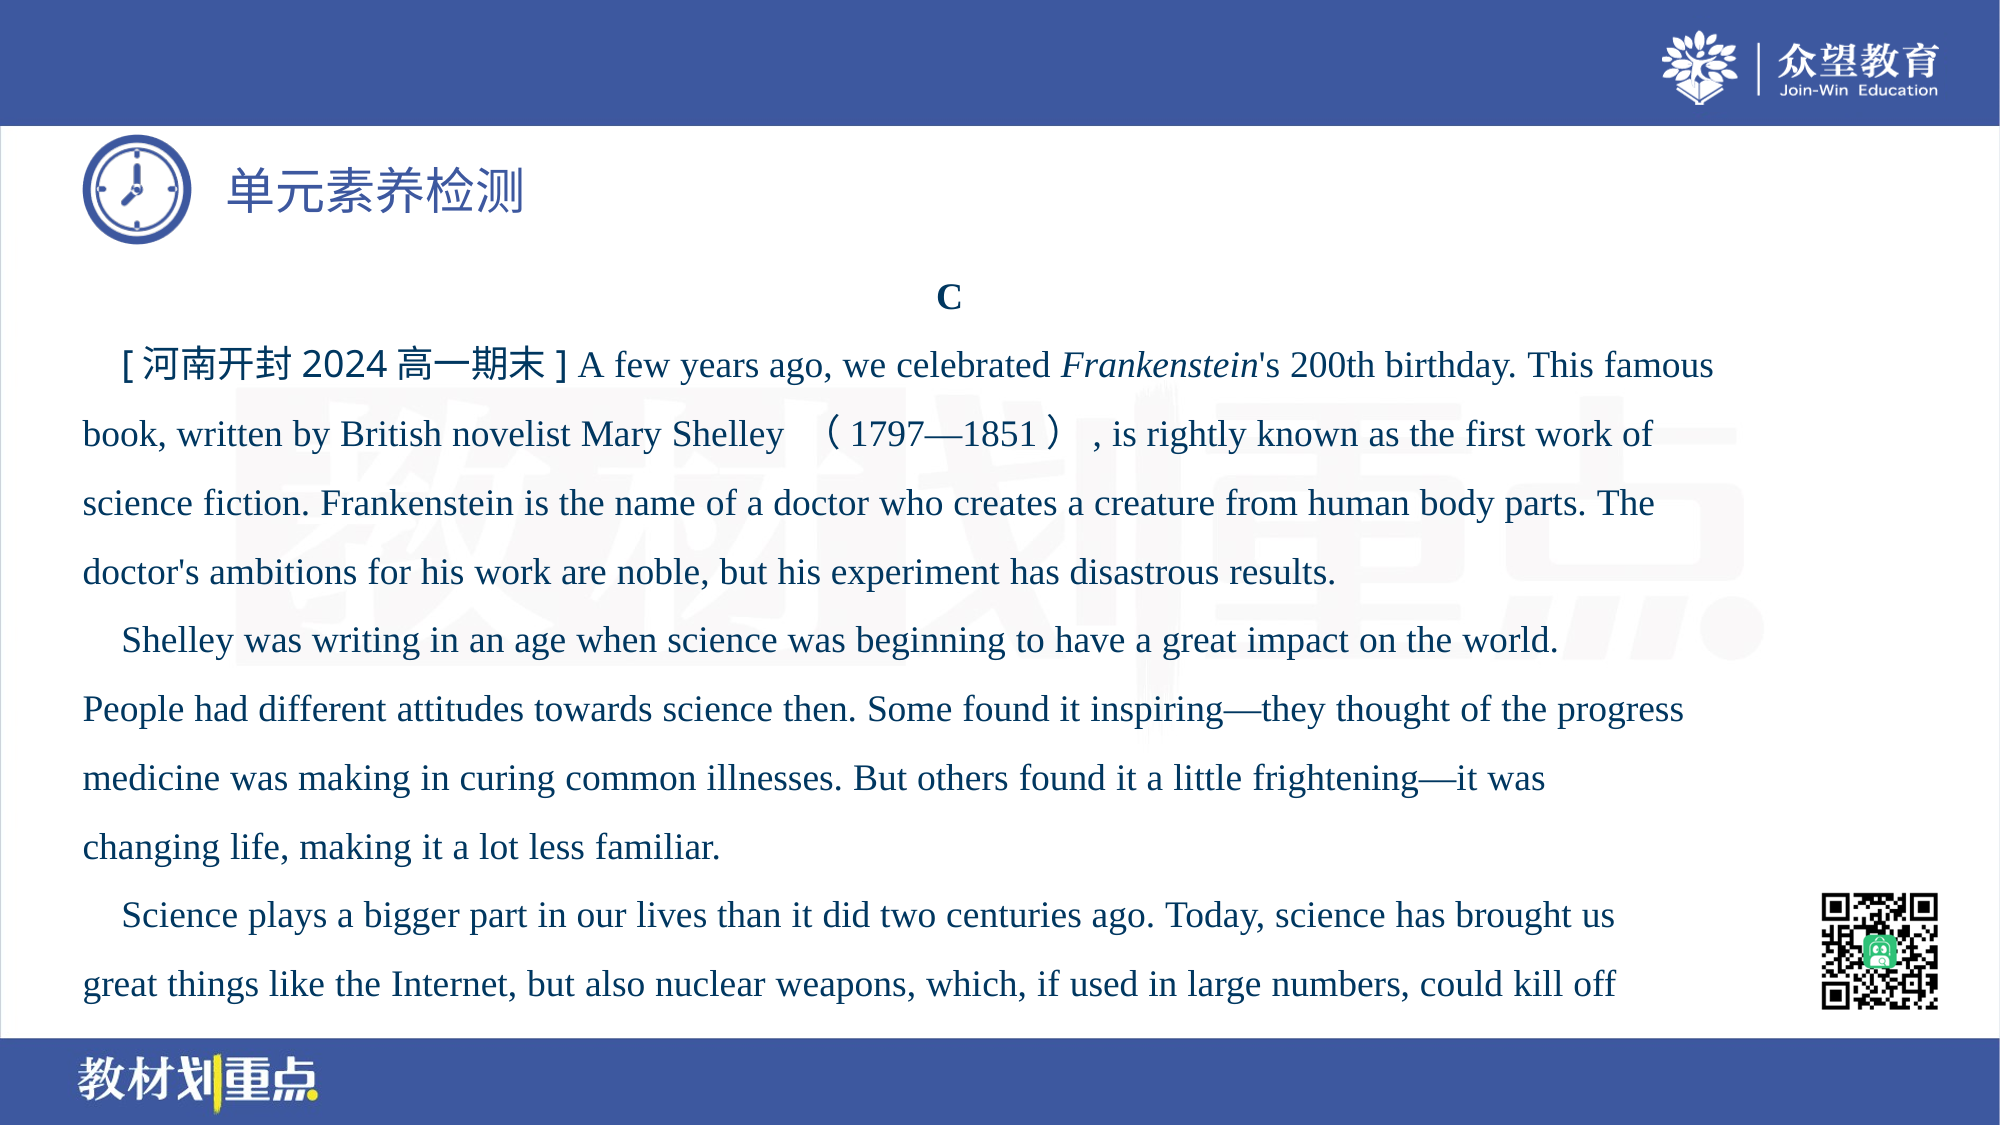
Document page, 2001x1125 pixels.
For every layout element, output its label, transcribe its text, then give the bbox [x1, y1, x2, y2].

picture [0, 0, 2000, 1125]
text_box C [河南开封2024高一期末] A few years ago, we celebrated Frankenstein's 200th birthday. This famous book, written by British novelist Mary Shelley （1797—1851）, is rightly known as the first work of science fiction. Frankenstein is the name of a doctor who creates a creature from human body parts. The doctor's ambitions for his work are noble, but his experiment has disastrous results. Shelley was writing in an age when science was beginning to have a great impact on the world. People had different attitudes towards science then. Some found it inspiring—they thought of the progress medicine was making in curing common illnesses. But others found it a little frightening—it was changing life, making it a lot less familiar. Science plays a bigger part in our lives than it did two centuries ago. Today, science has brought us great things like the Internet, but also nuclear weapons, which, if used in large numbers, could kill off [82, 247, 1817, 1005]
